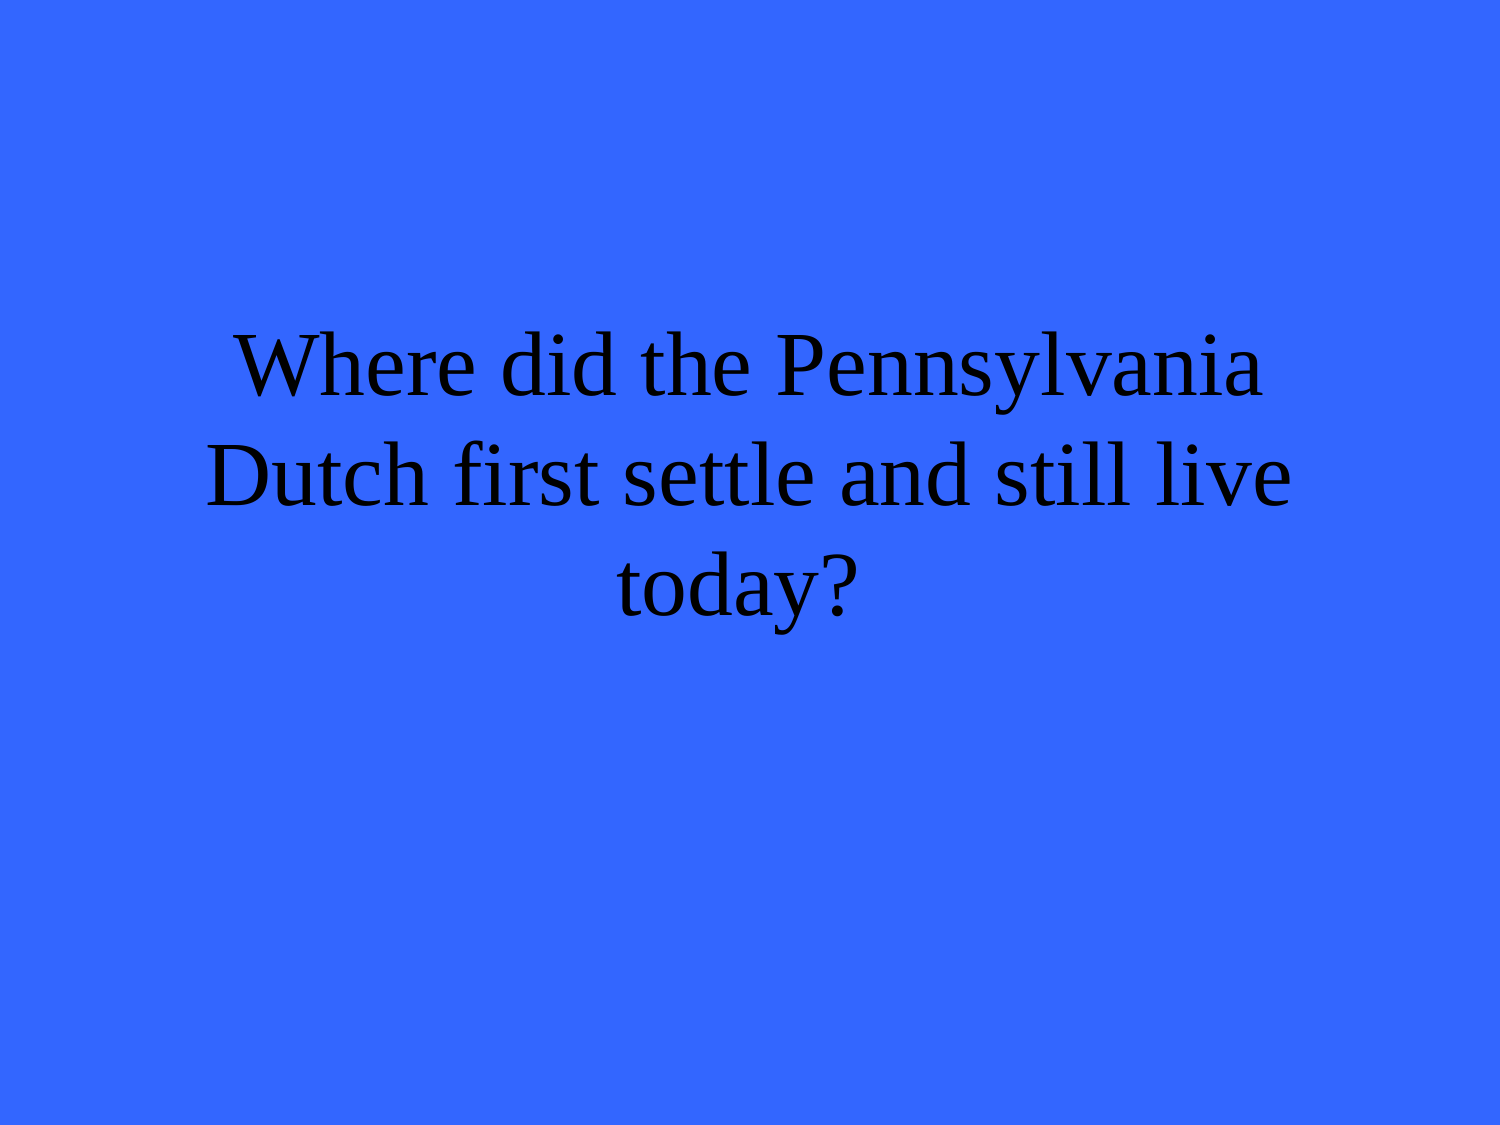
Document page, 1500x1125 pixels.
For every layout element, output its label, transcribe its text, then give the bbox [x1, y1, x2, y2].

title Where did the Pennsylvania Dutch first settle and still live today? [112, 375, 1388, 563]
